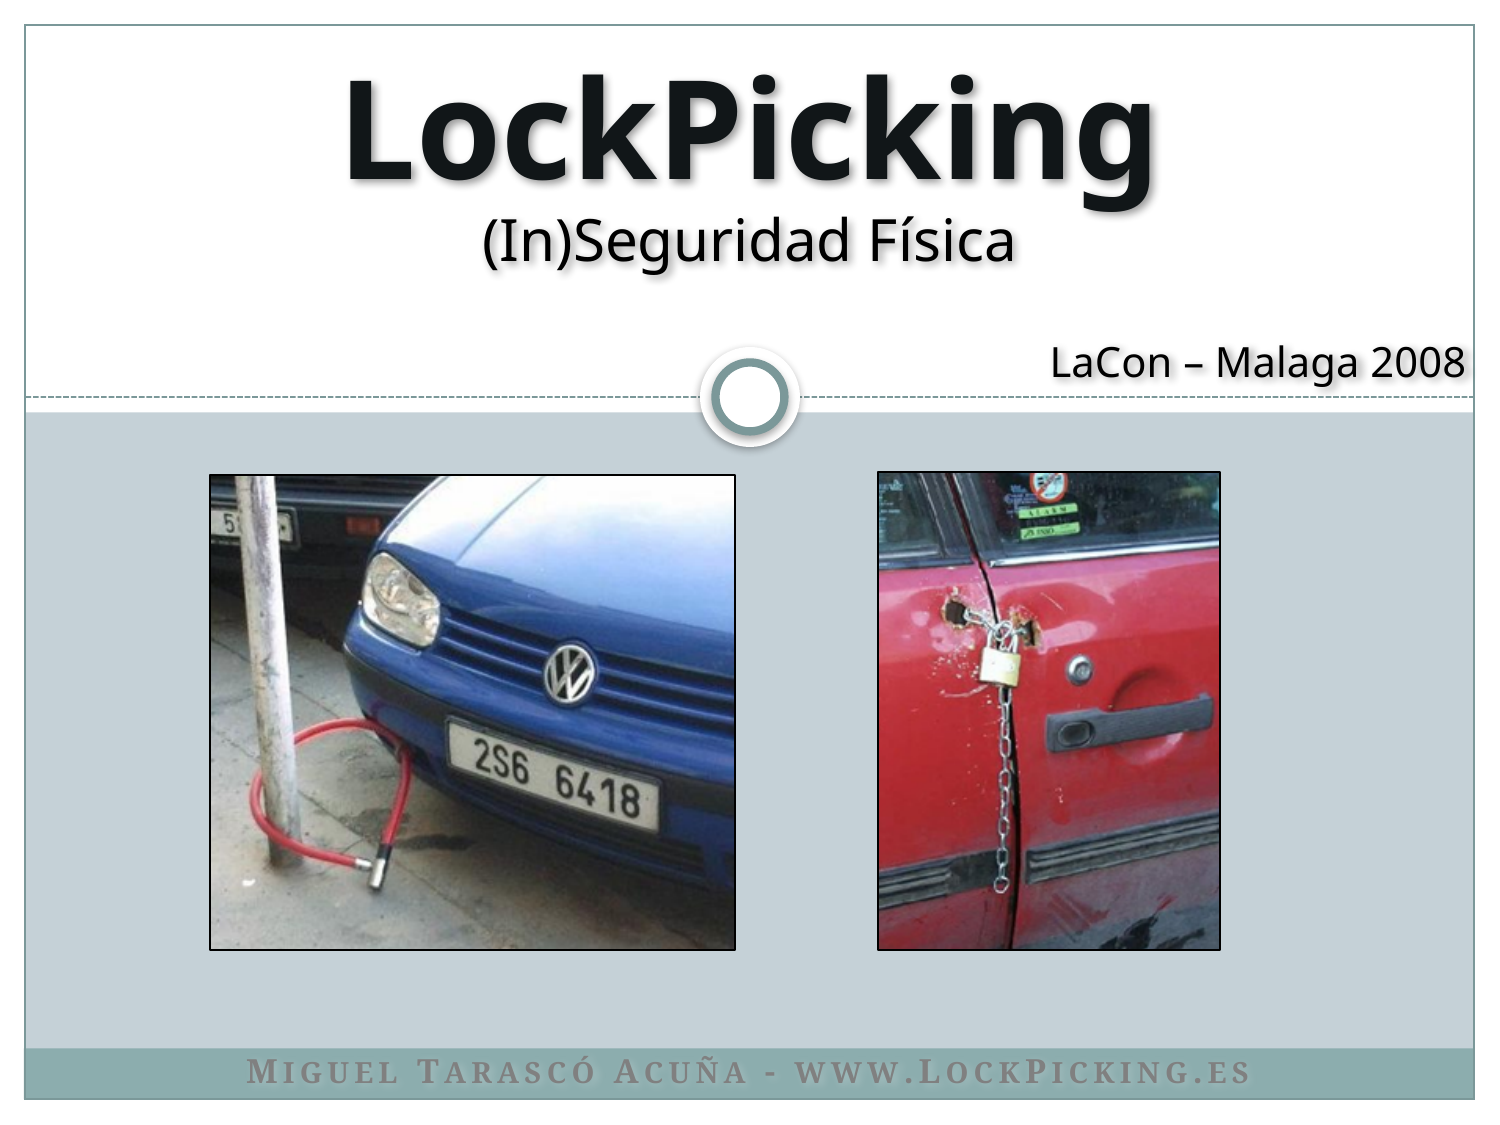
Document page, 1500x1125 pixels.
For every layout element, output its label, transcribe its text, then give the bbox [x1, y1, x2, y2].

text_box LaCon – Malaga 2008 [1034, 328, 1482, 393]
picture [878, 472, 1220, 950]
text_box (In)Seguridad Física [23, 195, 1477, 281]
title LockPicking [23, 31, 1477, 195]
picture [210, 475, 735, 950]
subtitle Miguel Tarascó Acuña - www.LockPicking.es [23, 1042, 1472, 1125]
